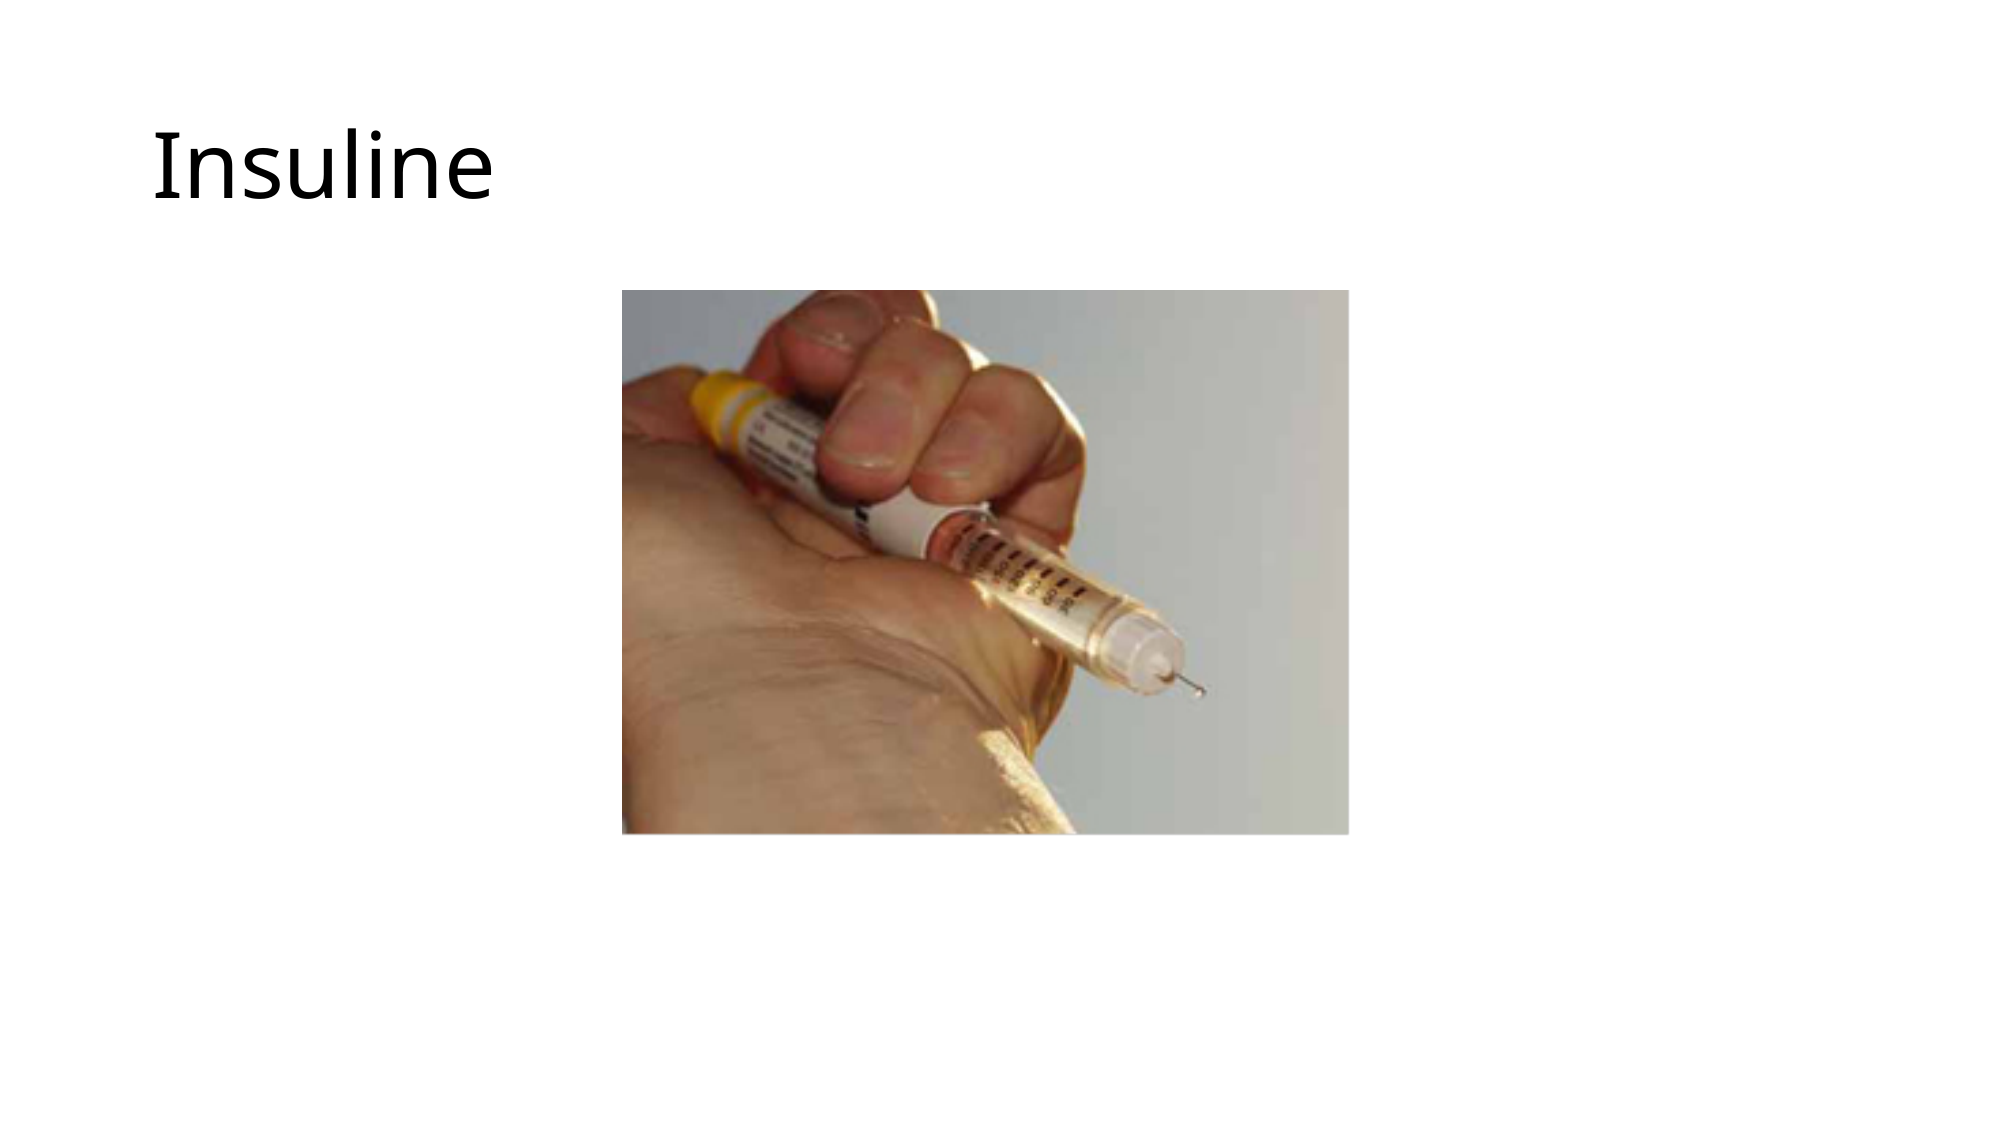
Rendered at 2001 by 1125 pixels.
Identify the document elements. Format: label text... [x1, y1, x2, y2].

title Insuline [137, 59, 1863, 278]
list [621, 290, 1352, 838]
